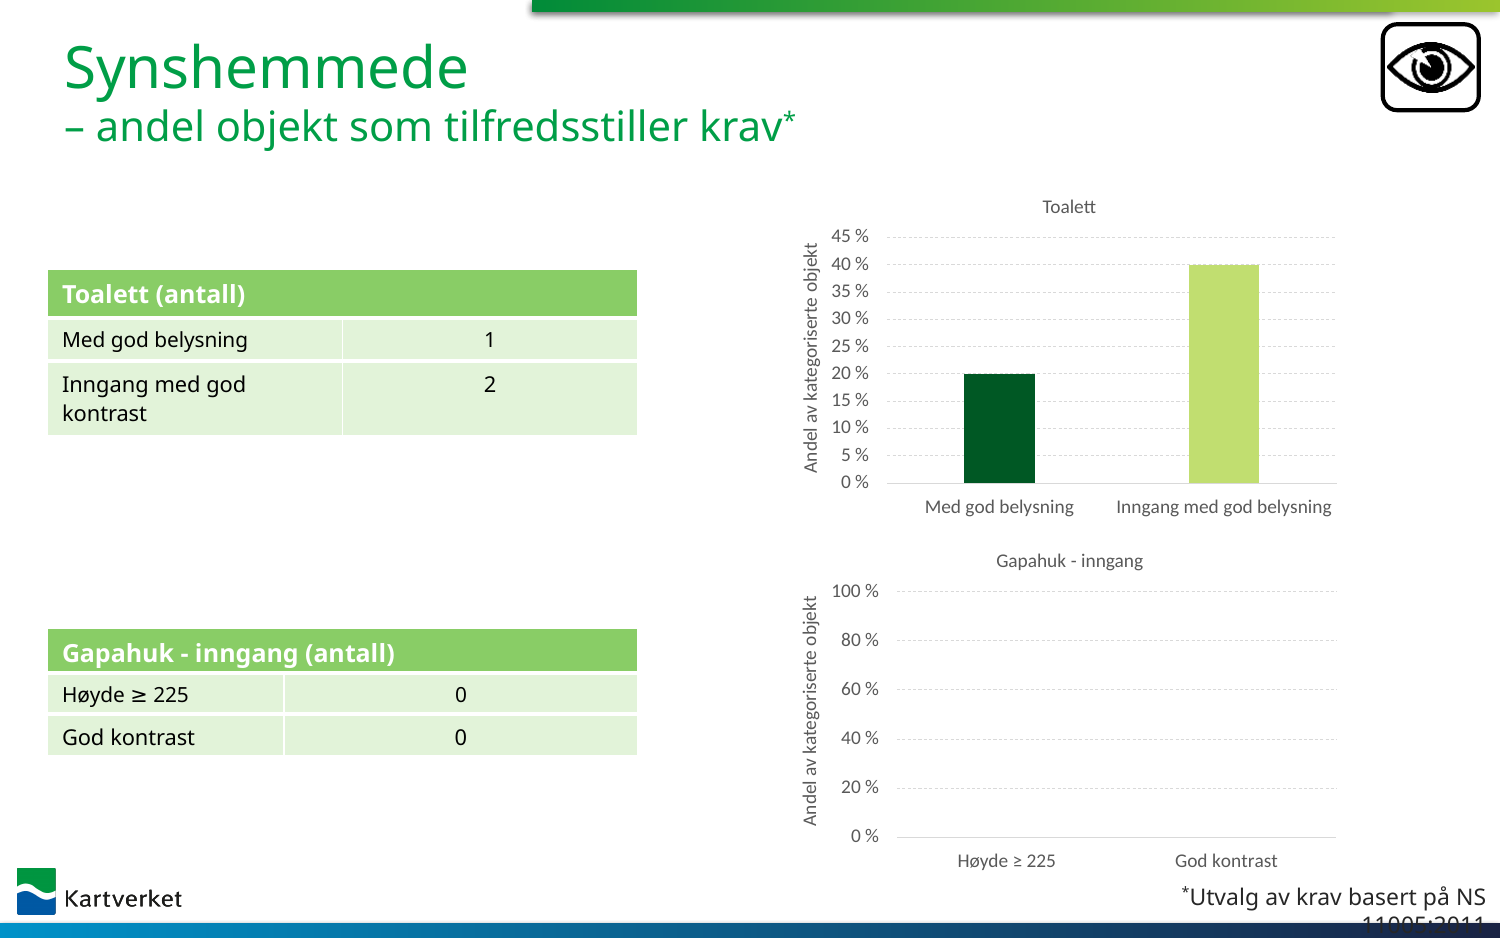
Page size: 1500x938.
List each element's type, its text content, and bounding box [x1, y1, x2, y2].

table_header Toalett (antall) [48, 270, 637, 316]
table_cell 0 [285, 716, 637, 755]
table_cell 0 [285, 675, 637, 712]
table_cell Med god belysning [48, 320, 342, 359]
table_header Gapahuk - inngang (antall) [48, 629, 637, 671]
table_cell 1 [343, 320, 637, 359]
text_box Synshemmede – andel objekt som tilfredsstiller krav* [49, 24, 1431, 158]
picture [791, 541, 1348, 880]
table_cell God kontrast [48, 716, 283, 755]
table_cell Høyde ≥ 225 [48, 675, 283, 712]
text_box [1382, 24, 1480, 111]
text_box *Utvalg av krav basert på NS 11005:2011 [1068, 873, 1500, 938]
picture [791, 187, 1348, 526]
table_cell Inngang med god kontrast [48, 363, 342, 435]
table_cell 2 [343, 363, 637, 435]
